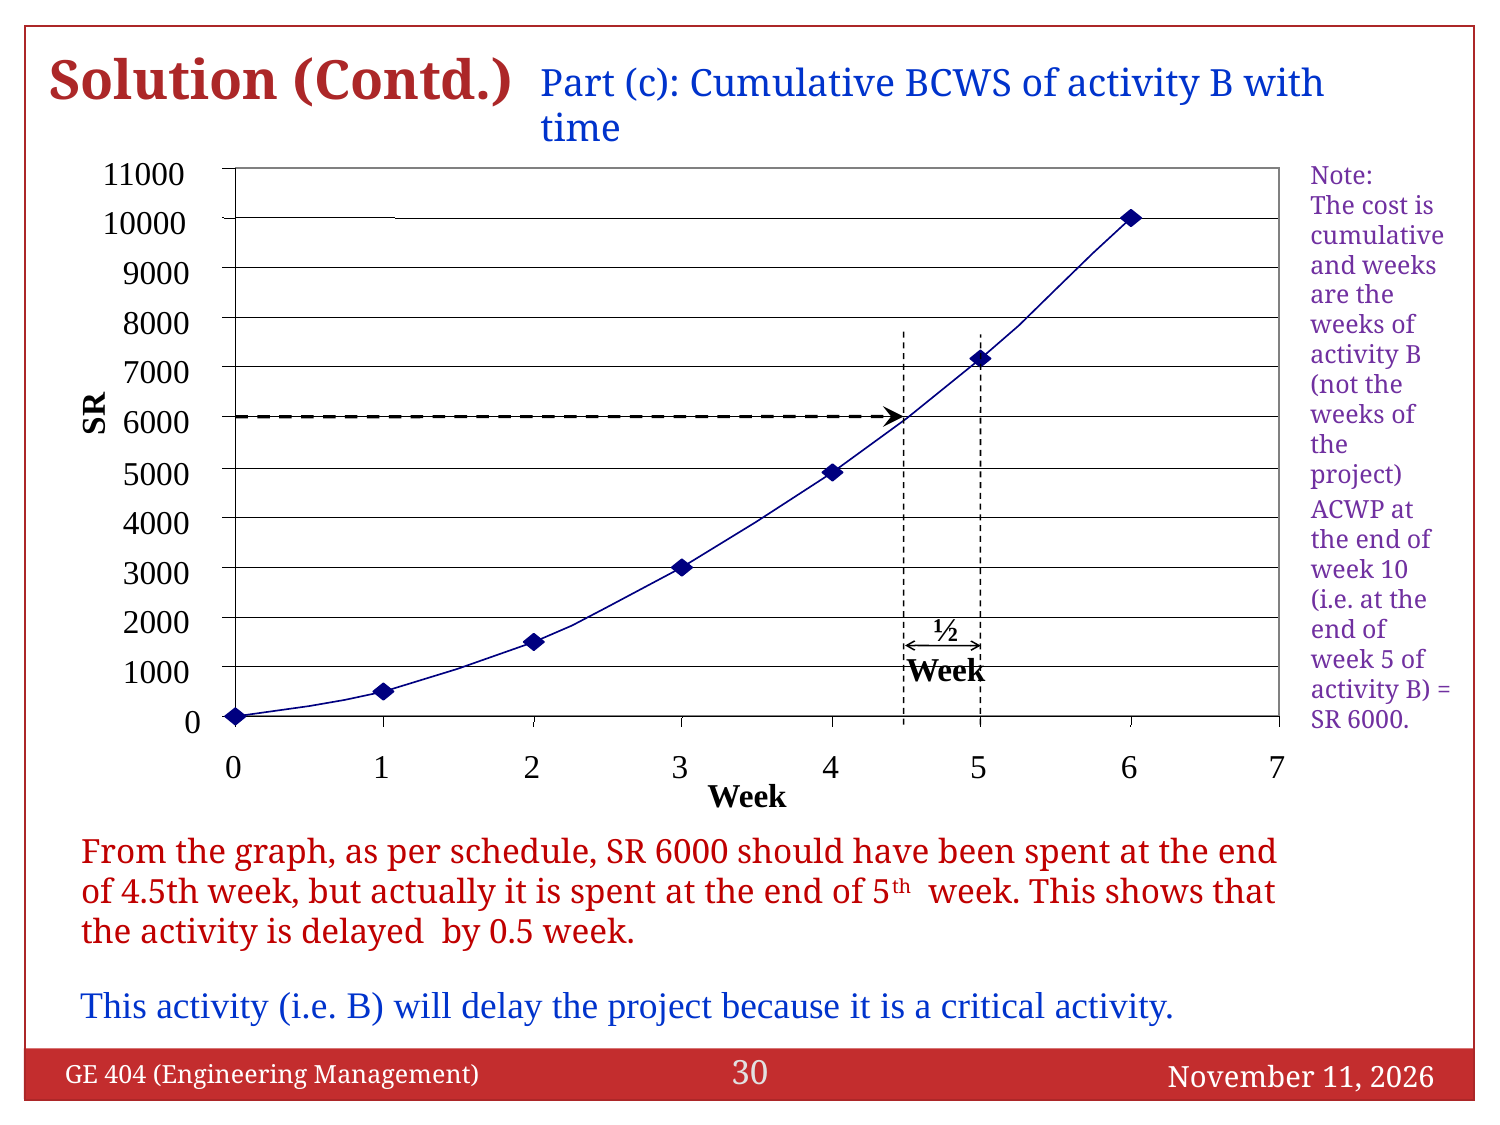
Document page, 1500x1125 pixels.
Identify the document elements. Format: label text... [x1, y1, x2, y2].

text_box Note: The cost is cumulative and weeks are the weeks of activity B (not the weeks of the project) [1335, 151, 1462, 486]
text_box This activity (i.e. B) will delay the project because it is a critical activity. [65, 973, 1319, 1034]
text_box ACWP at the end of week 10 (i.e. at the end of week 5 of activity B) = SR 6000. [1335, 486, 1470, 741]
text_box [26, 126, 1328, 817]
text_box Part (c): Cumulative BCWS of activity B with time [525, 51, 1423, 151]
footer GE 404 (Engineering Management) [50, 1051, 638, 1112]
slide_number 30 [699, 1037, 800, 1110]
title Solution (Contd.) [0, 37, 563, 118]
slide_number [950, 1050, 1450, 1111]
text_box From the graph, as per schedule, SR 6000 should have been spent at the end of 4.5th week, but actually it is spent at the end of 5th week. This shows that the activity is delayed by 0.5 week. [66, 822, 1334, 958]
